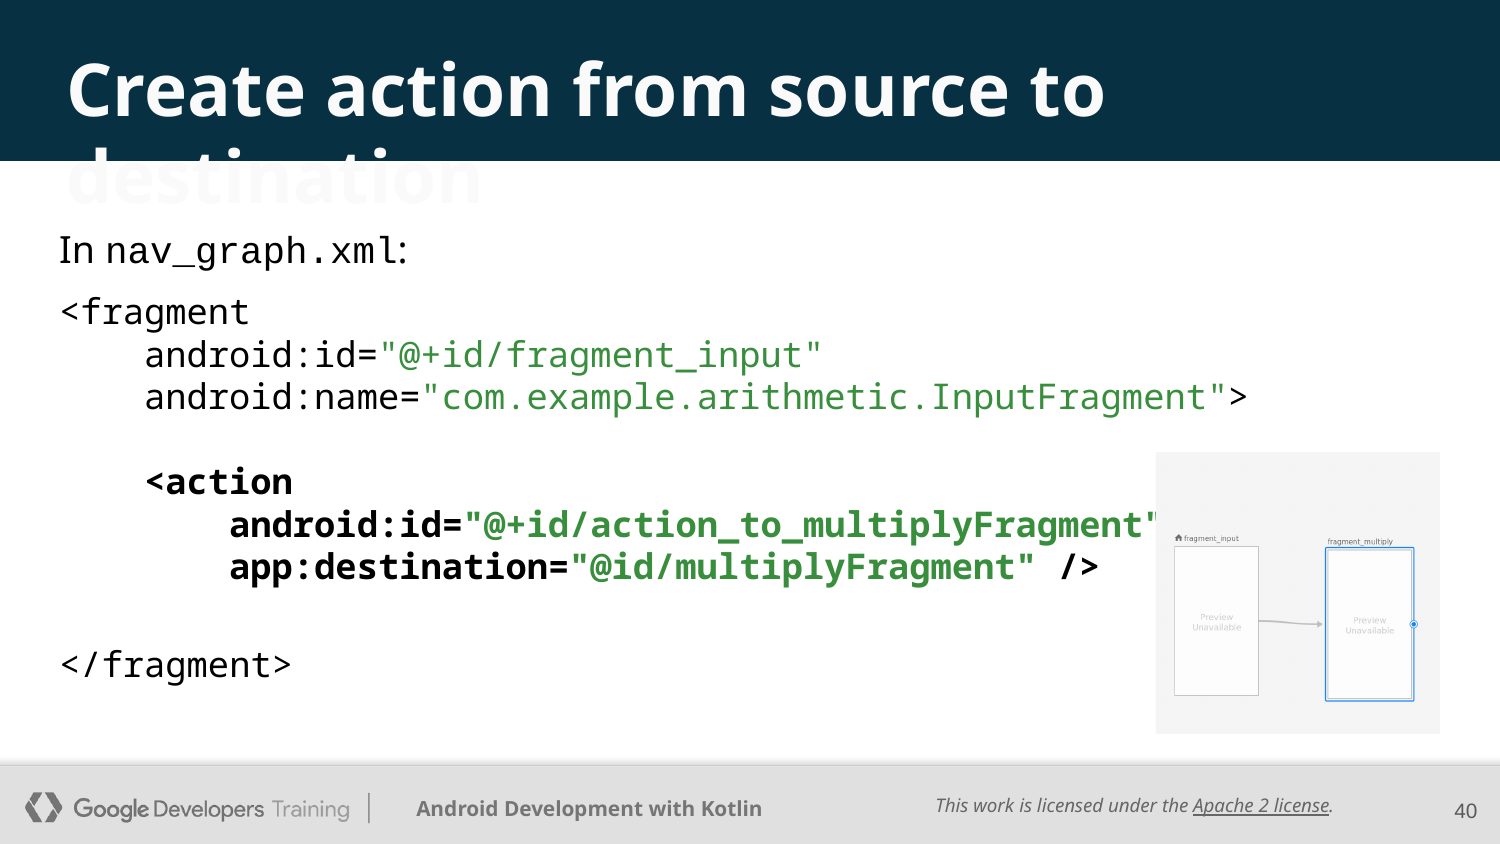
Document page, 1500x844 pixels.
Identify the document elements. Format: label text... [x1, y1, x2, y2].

slide_number ‹#› [1402, 777, 1493, 842]
list <fragment android:id="@+id/fragment_input" android:name="com.example.arithmetic.InputFragment"> <action android:id="@+id/action_to_multiplyFragment" app:destination="@id/multiplyFragment" /> </fragment> [44, 274, 1442, 570]
text_box In nav_graph.xml: [44, 211, 477, 265]
title Create action from source to destination [51, 28, 1449, 122]
picture [0, 161, 1500, 844]
